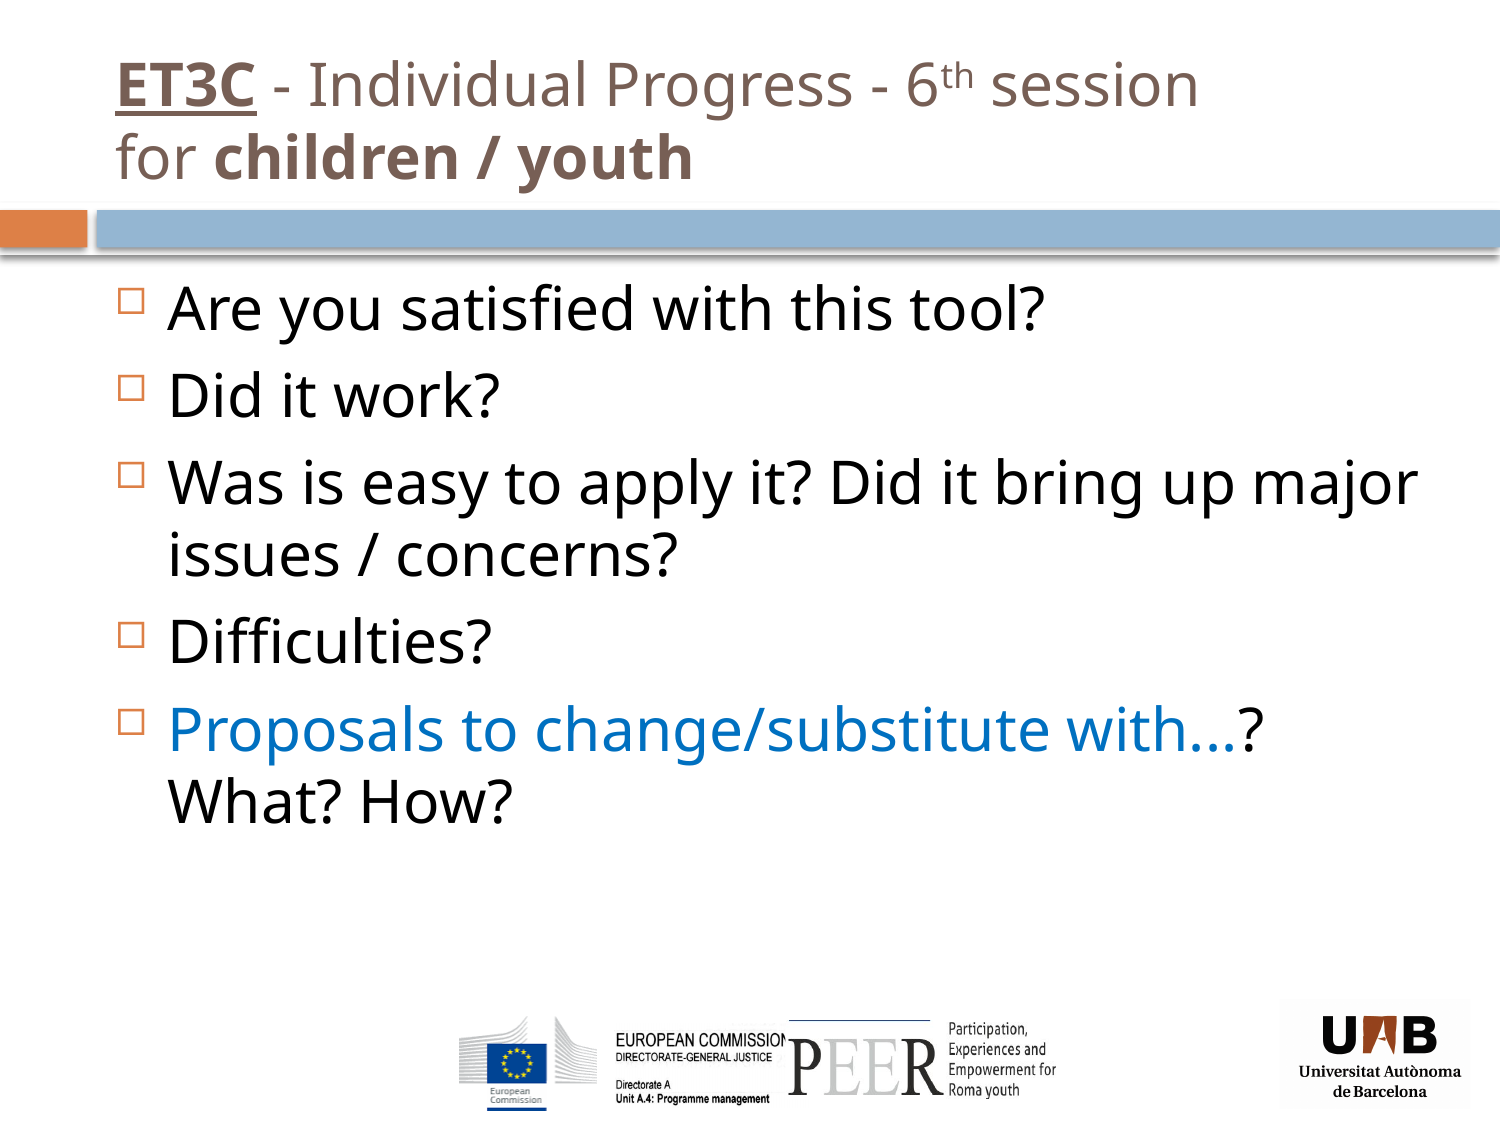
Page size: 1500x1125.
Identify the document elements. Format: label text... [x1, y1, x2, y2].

picture [785, 1020, 1057, 1099]
list Are you satisfied with this tool? Did it work? Was is easy to apply it? Did it bring up major issues / concerns? Difficulties? Proposals to change/substitute with...? What? How? [100, 262, 1438, 1000]
picture [1279, 999, 1471, 1109]
title ET3C - Individual Progress - 6th session for children / youth [100, 37, 1438, 200]
picture [459, 1016, 597, 1111]
